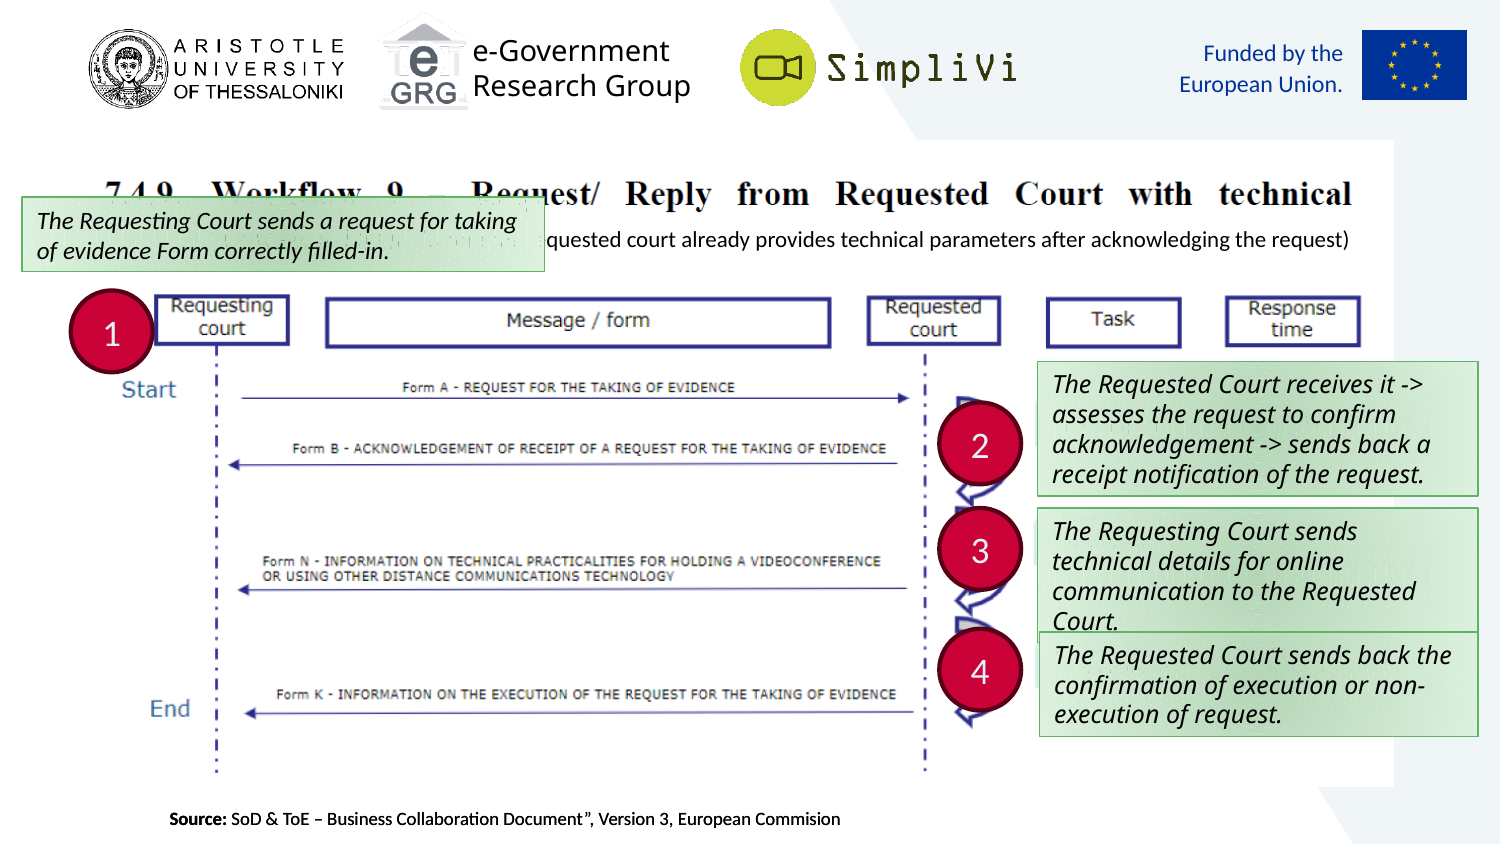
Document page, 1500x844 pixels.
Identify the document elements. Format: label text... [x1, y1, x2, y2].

text_box The Requested Court sends back the confirmation of execution or non-execution of request. [1402, 631, 1479, 737]
picture [0, 0, 1500, 844]
text_box Source: SoD & ToE – Business Collaboration Document”, Version 3, European Commision [154, 798, 1225, 837]
text_box The Requesting Court sends technical details for online communication to the Requested Court. [1402, 507, 1479, 631]
text_box The Requesting Court sends a request for taking of evidence Form correctly filled-in. [21, 196, 71, 272]
text_box The Requested Court receives it -> assesses the request to confirm acknowledgement -> sends back a receipt notification of the request. [1402, 361, 1479, 497]
